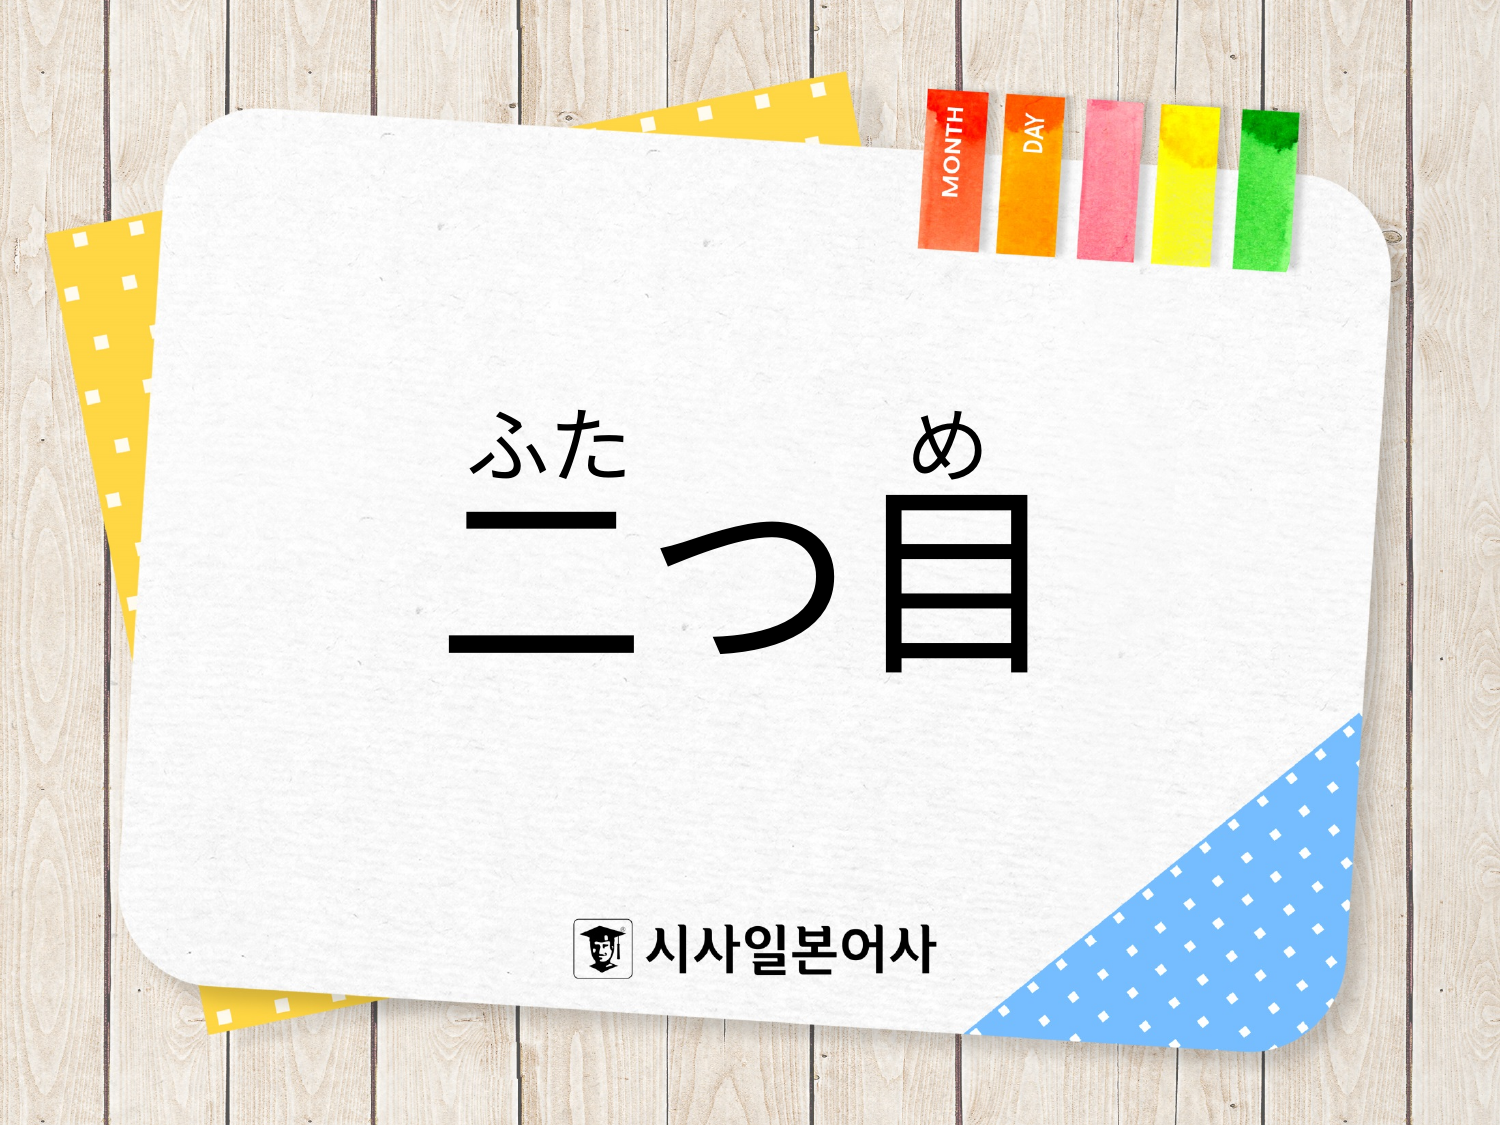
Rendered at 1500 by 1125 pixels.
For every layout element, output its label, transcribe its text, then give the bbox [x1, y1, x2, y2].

title 二つ目 [75, 338, 1425, 811]
text_box め [891, 385, 1005, 501]
text_box ふた [451, 385, 648, 501]
picture [0, 0, 1500, 1125]
